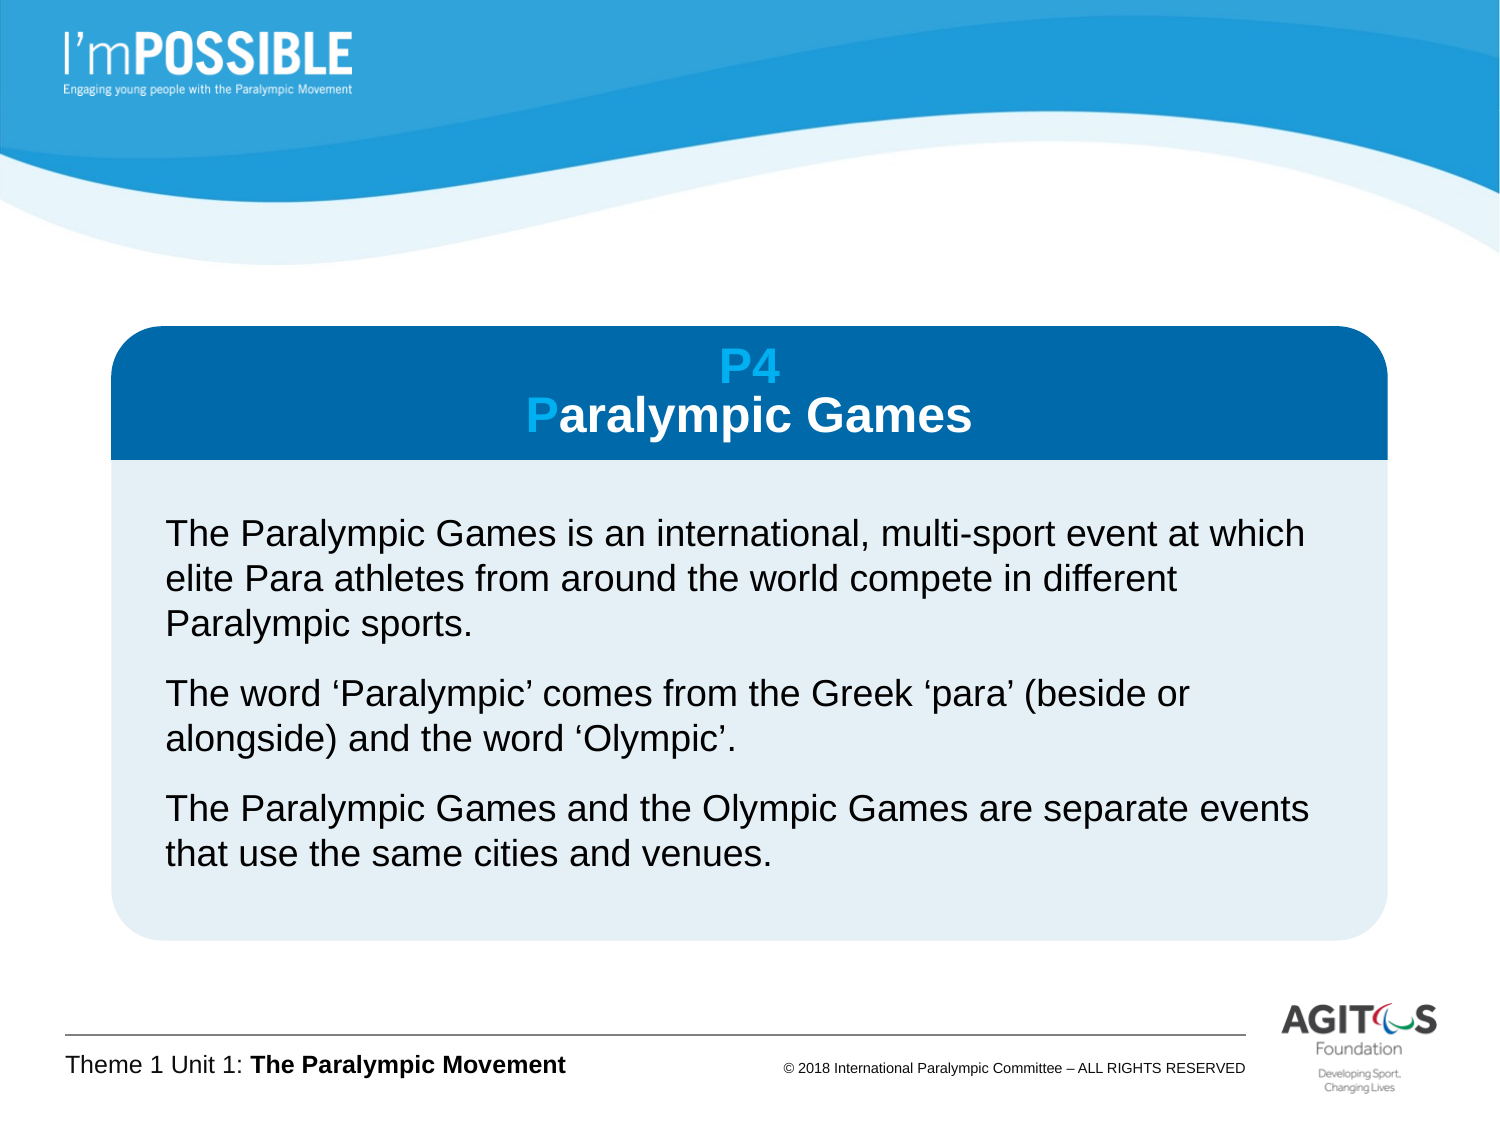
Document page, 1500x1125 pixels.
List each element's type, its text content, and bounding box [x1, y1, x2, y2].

text_box [109, 362, 1390, 463]
picture [1281, 1003, 1437, 1094]
text_box P4 Paralympic Games [111, 350, 1388, 437]
picture [0, 0, 1500, 273]
text_box The Paralympic Games is an international, multi-sport event at which elite Para athletes from around the world compete in different Paralympic sports. The word ‘Paralympic’ comes from the Greek ‘para’ (beside or alongside) and the word ‘Olympic’. The Paralympic Games and the Olympic Games are separate events that use the same cities and venues. [165, 501, 1329, 882]
text_box [109, 462, 1390, 943]
text_box [116, 324, 1383, 350]
